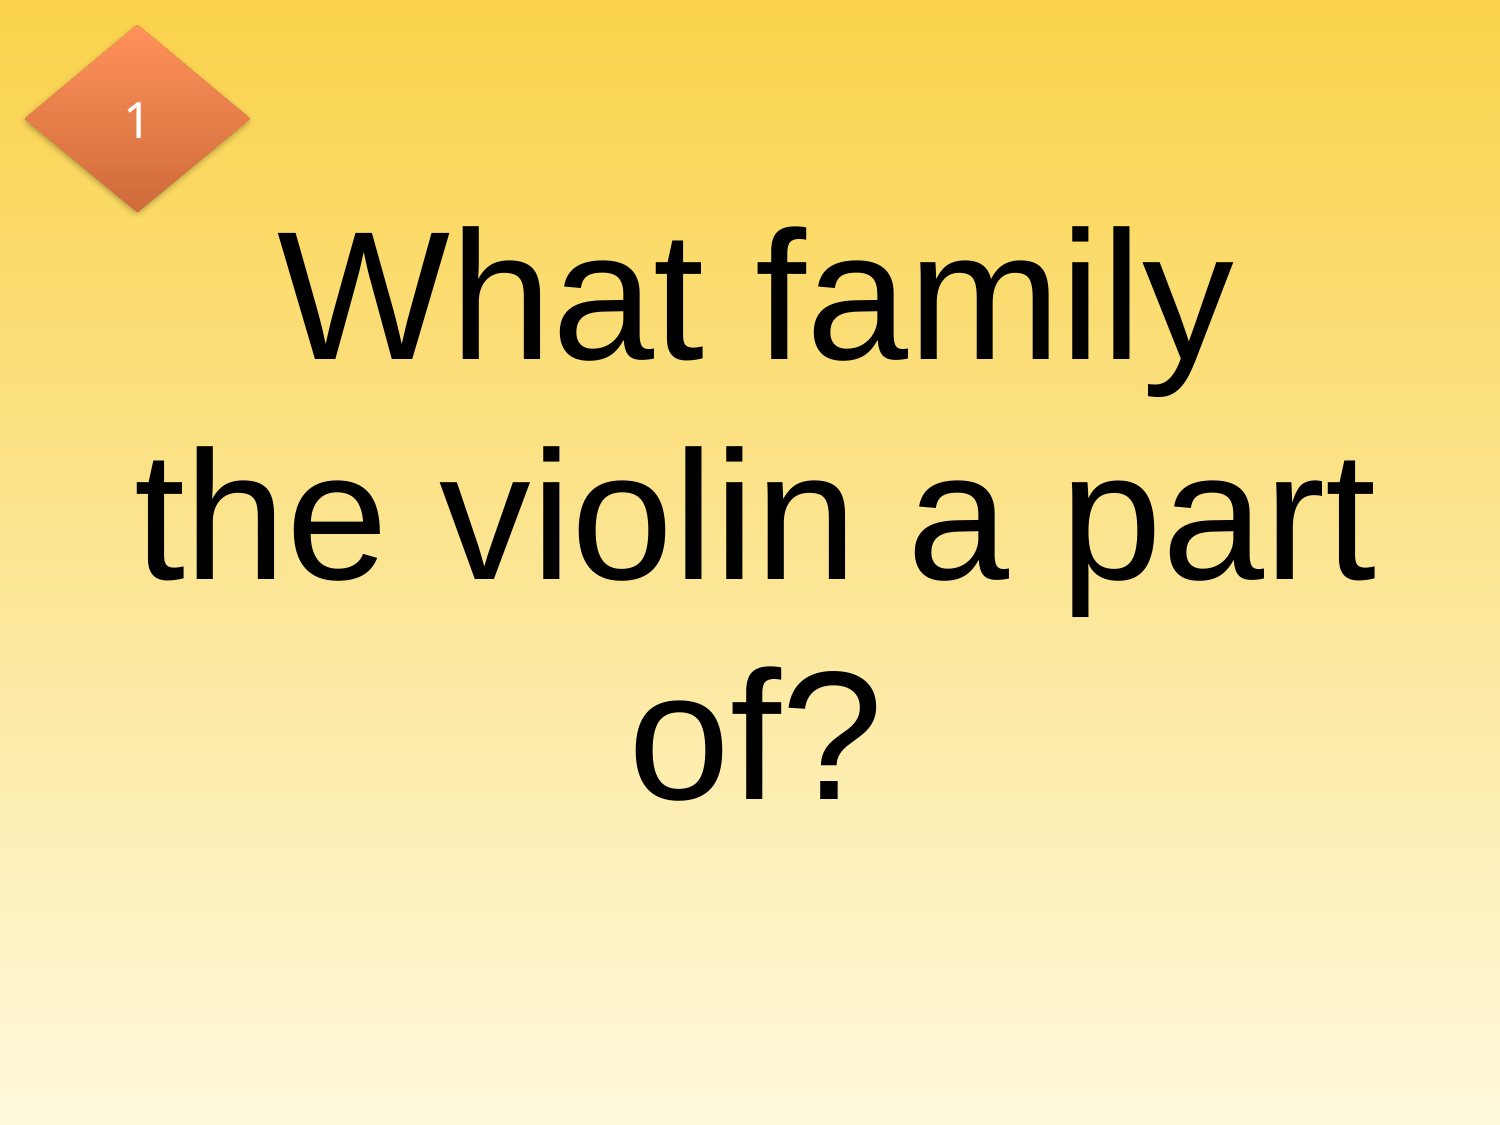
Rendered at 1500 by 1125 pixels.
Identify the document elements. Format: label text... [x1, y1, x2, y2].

text_box 1 [24, 24, 250, 213]
title What family the violin a part of? [112, 137, 1401, 876]
